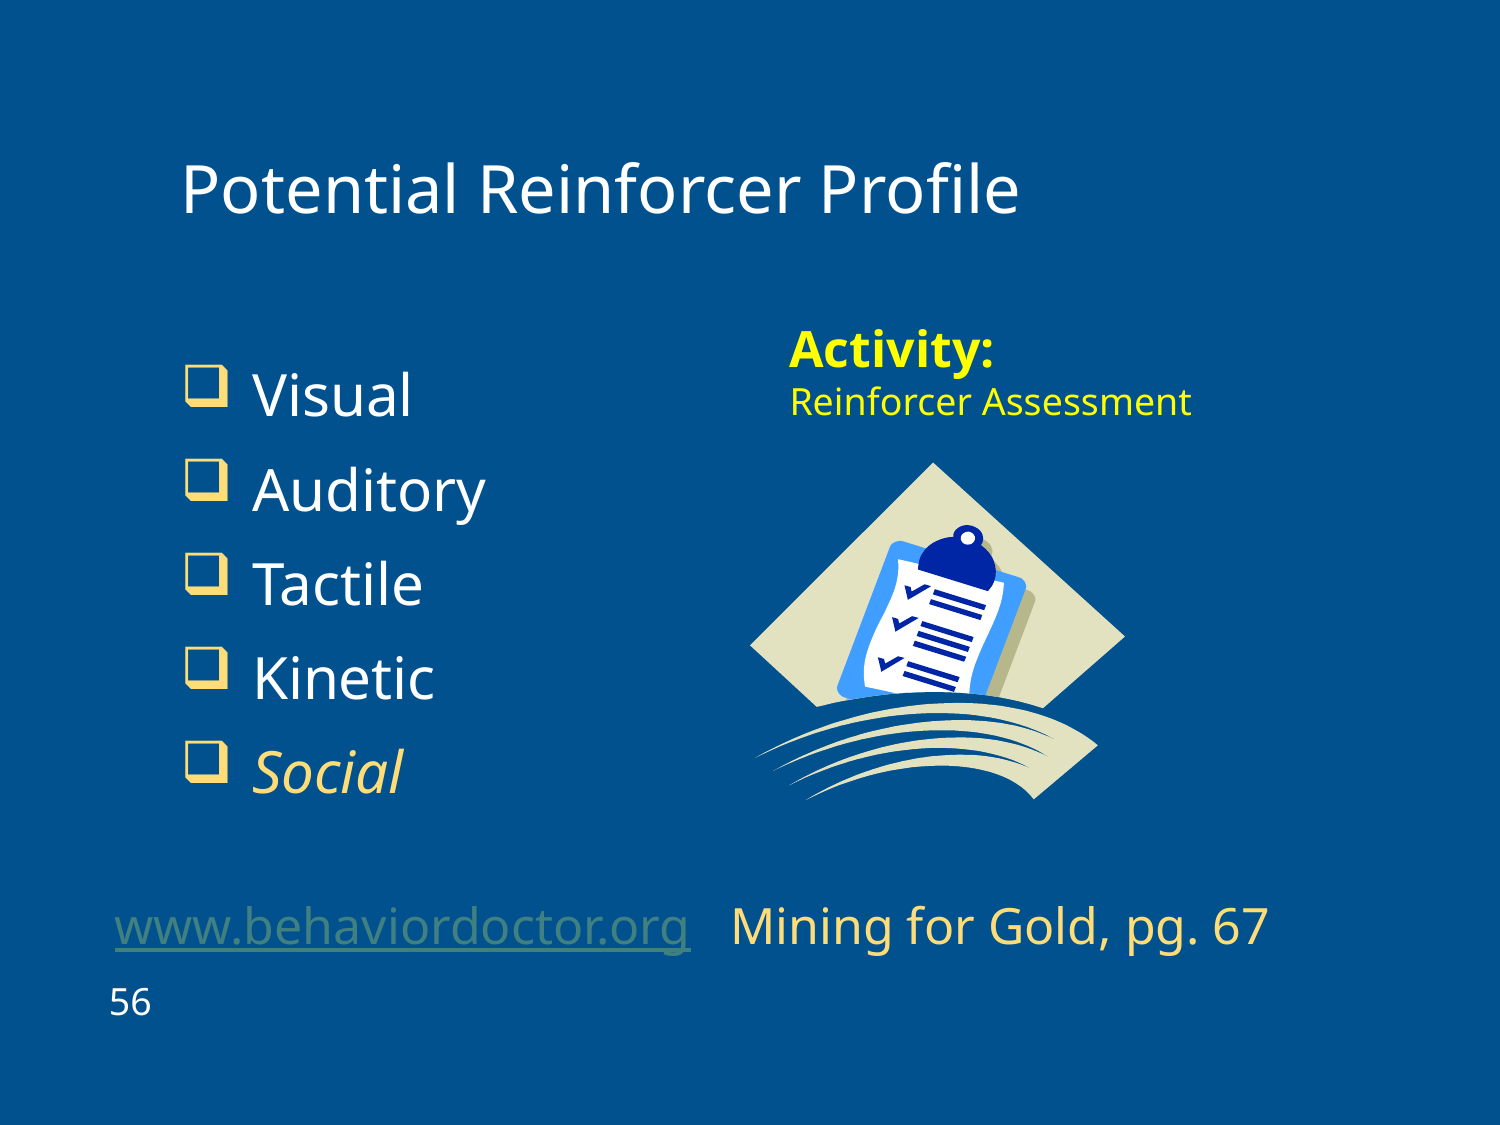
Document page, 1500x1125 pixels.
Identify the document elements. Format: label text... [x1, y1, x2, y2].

title Potential Reinforcer Profile [165, 110, 1335, 263]
text_box Activity: Reinforcer Assessment [774, 310, 1388, 431]
text_box www.behaviordoctor.org Mining for Gold, pg. 67 [99, 887, 1450, 971]
picture [749, 461, 1126, 801]
slide_number 56 [93, 976, 194, 1037]
list Visual Auditory Tactile Kinetic Social [165, 296, 1335, 887]
